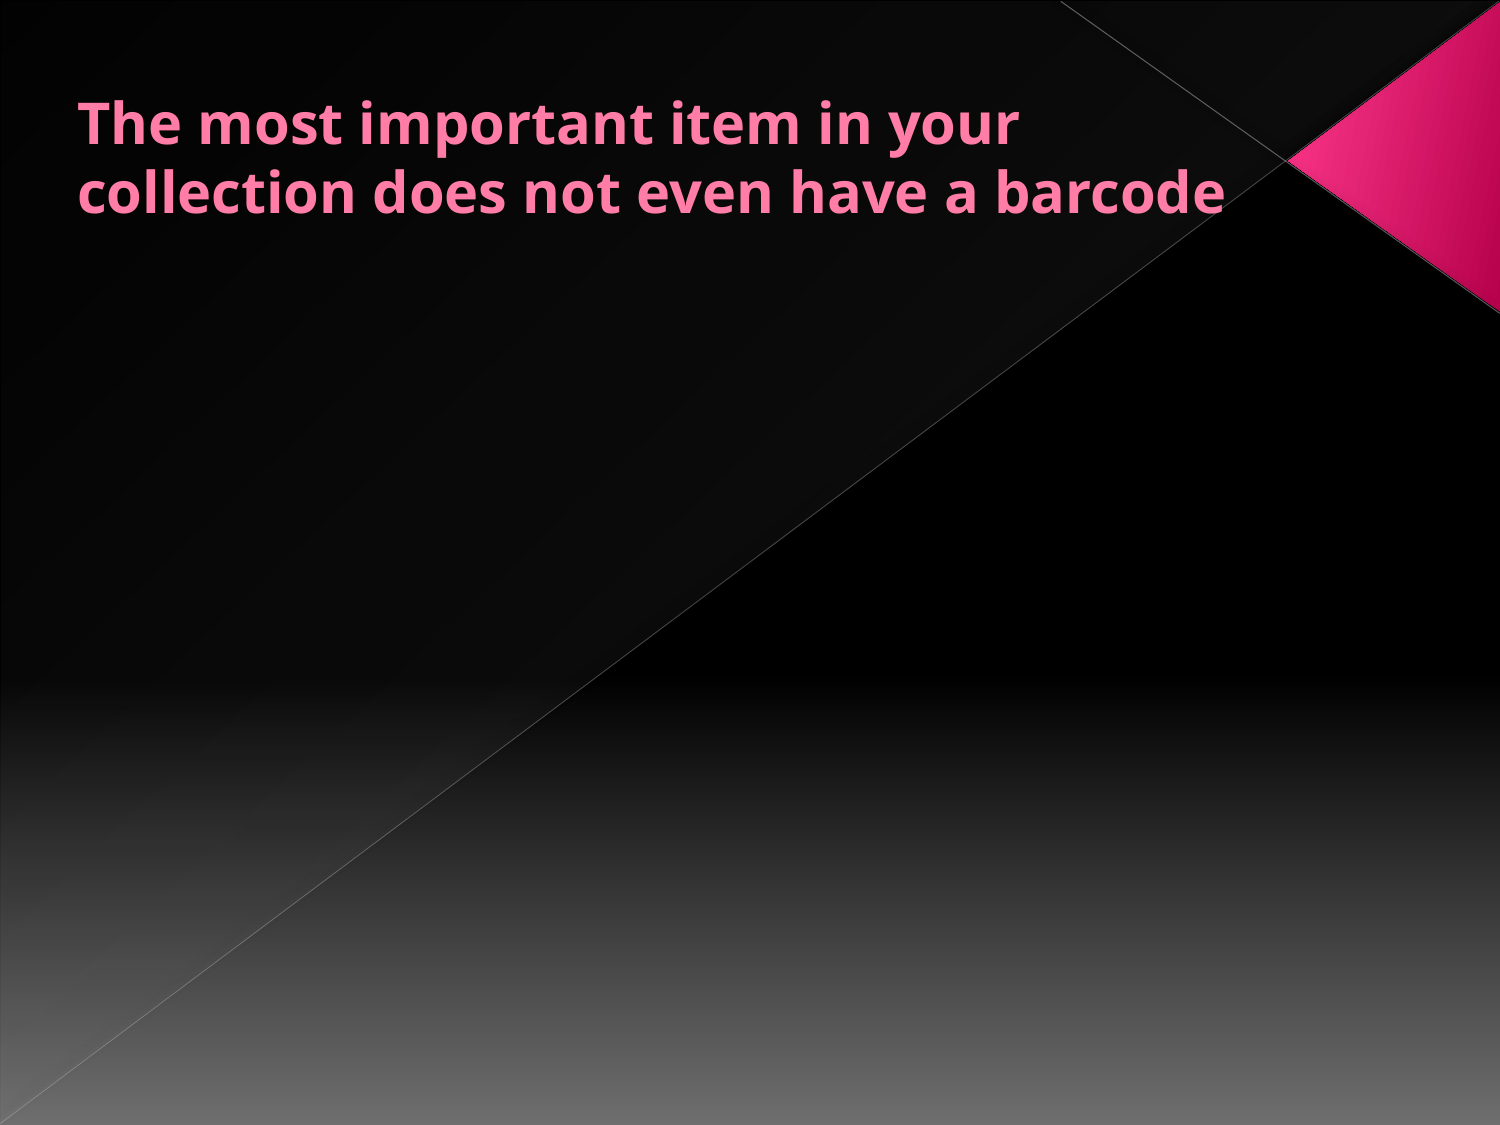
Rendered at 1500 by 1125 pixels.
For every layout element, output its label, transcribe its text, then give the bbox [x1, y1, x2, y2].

title The most important item in your collection does not even have a barcode [62, 44, 1250, 268]
